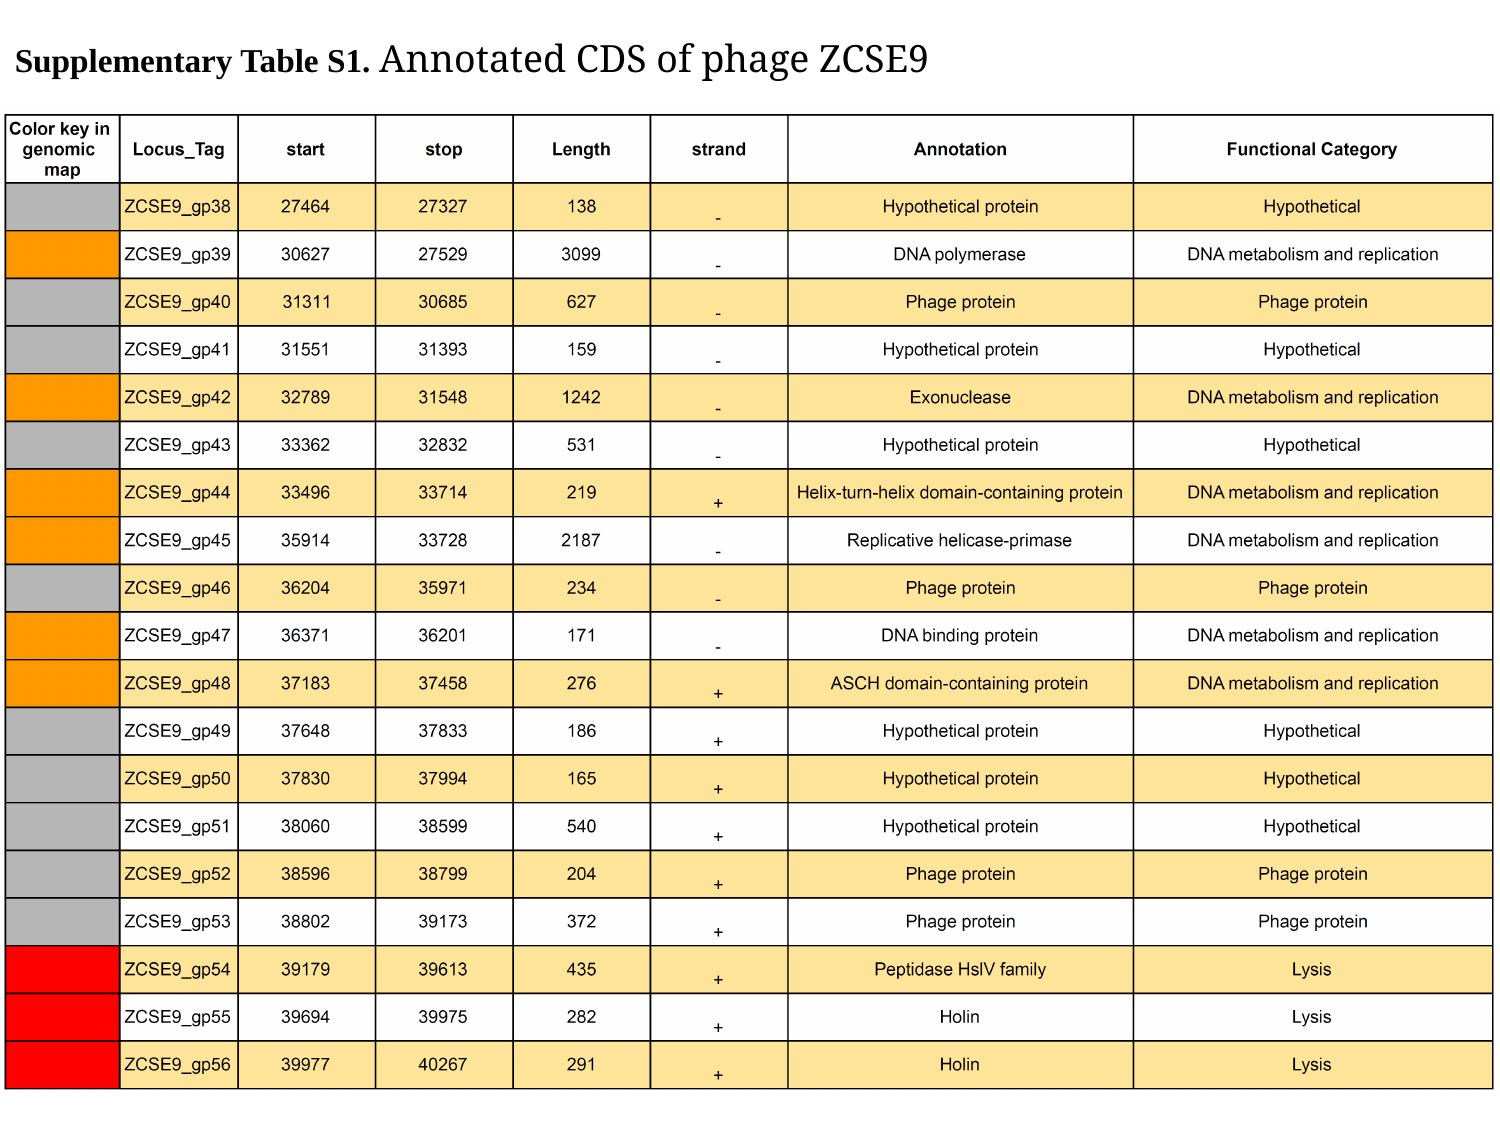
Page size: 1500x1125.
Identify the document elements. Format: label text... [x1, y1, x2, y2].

picture [0, 106, 1500, 1098]
text_box Supplementary Table S1. Annotated CDS of phage ZCSE9 [0, 27, 1141, 88]
